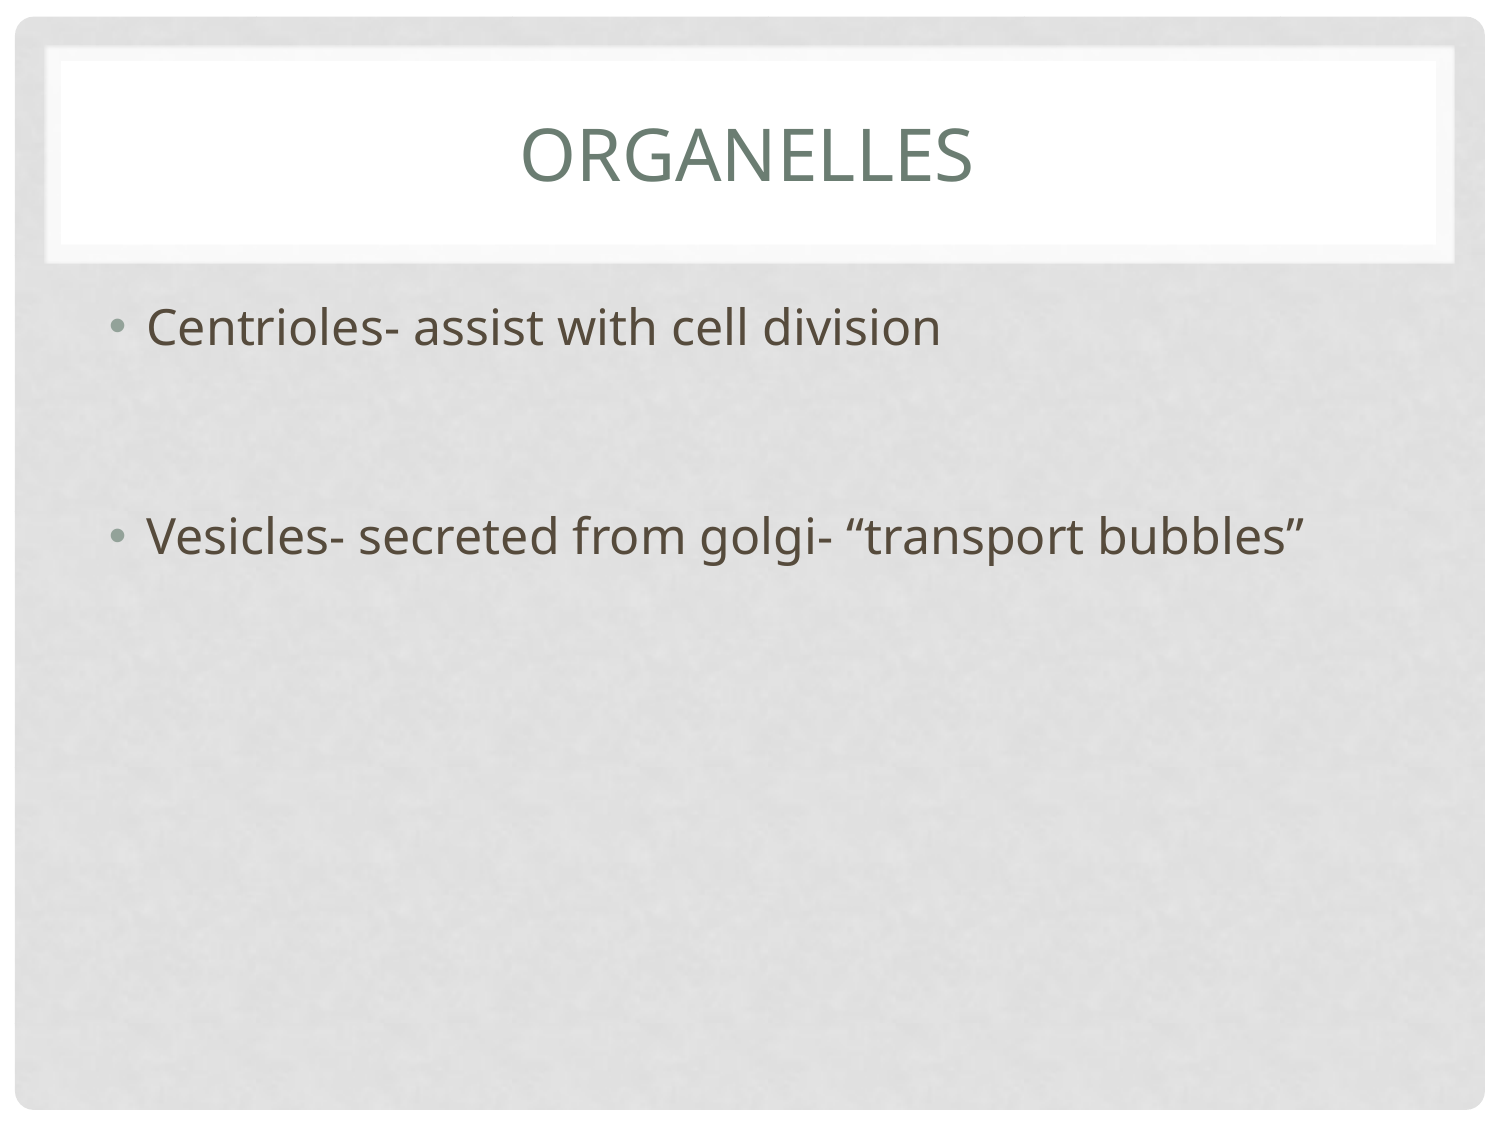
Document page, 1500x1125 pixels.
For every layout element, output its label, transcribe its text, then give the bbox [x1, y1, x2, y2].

title Organelles [69, 66, 1425, 238]
list Centrioles- assist with cell division Vesicles- secreted from golgi- “transport bubbles” [75, 287, 1425, 1005]
